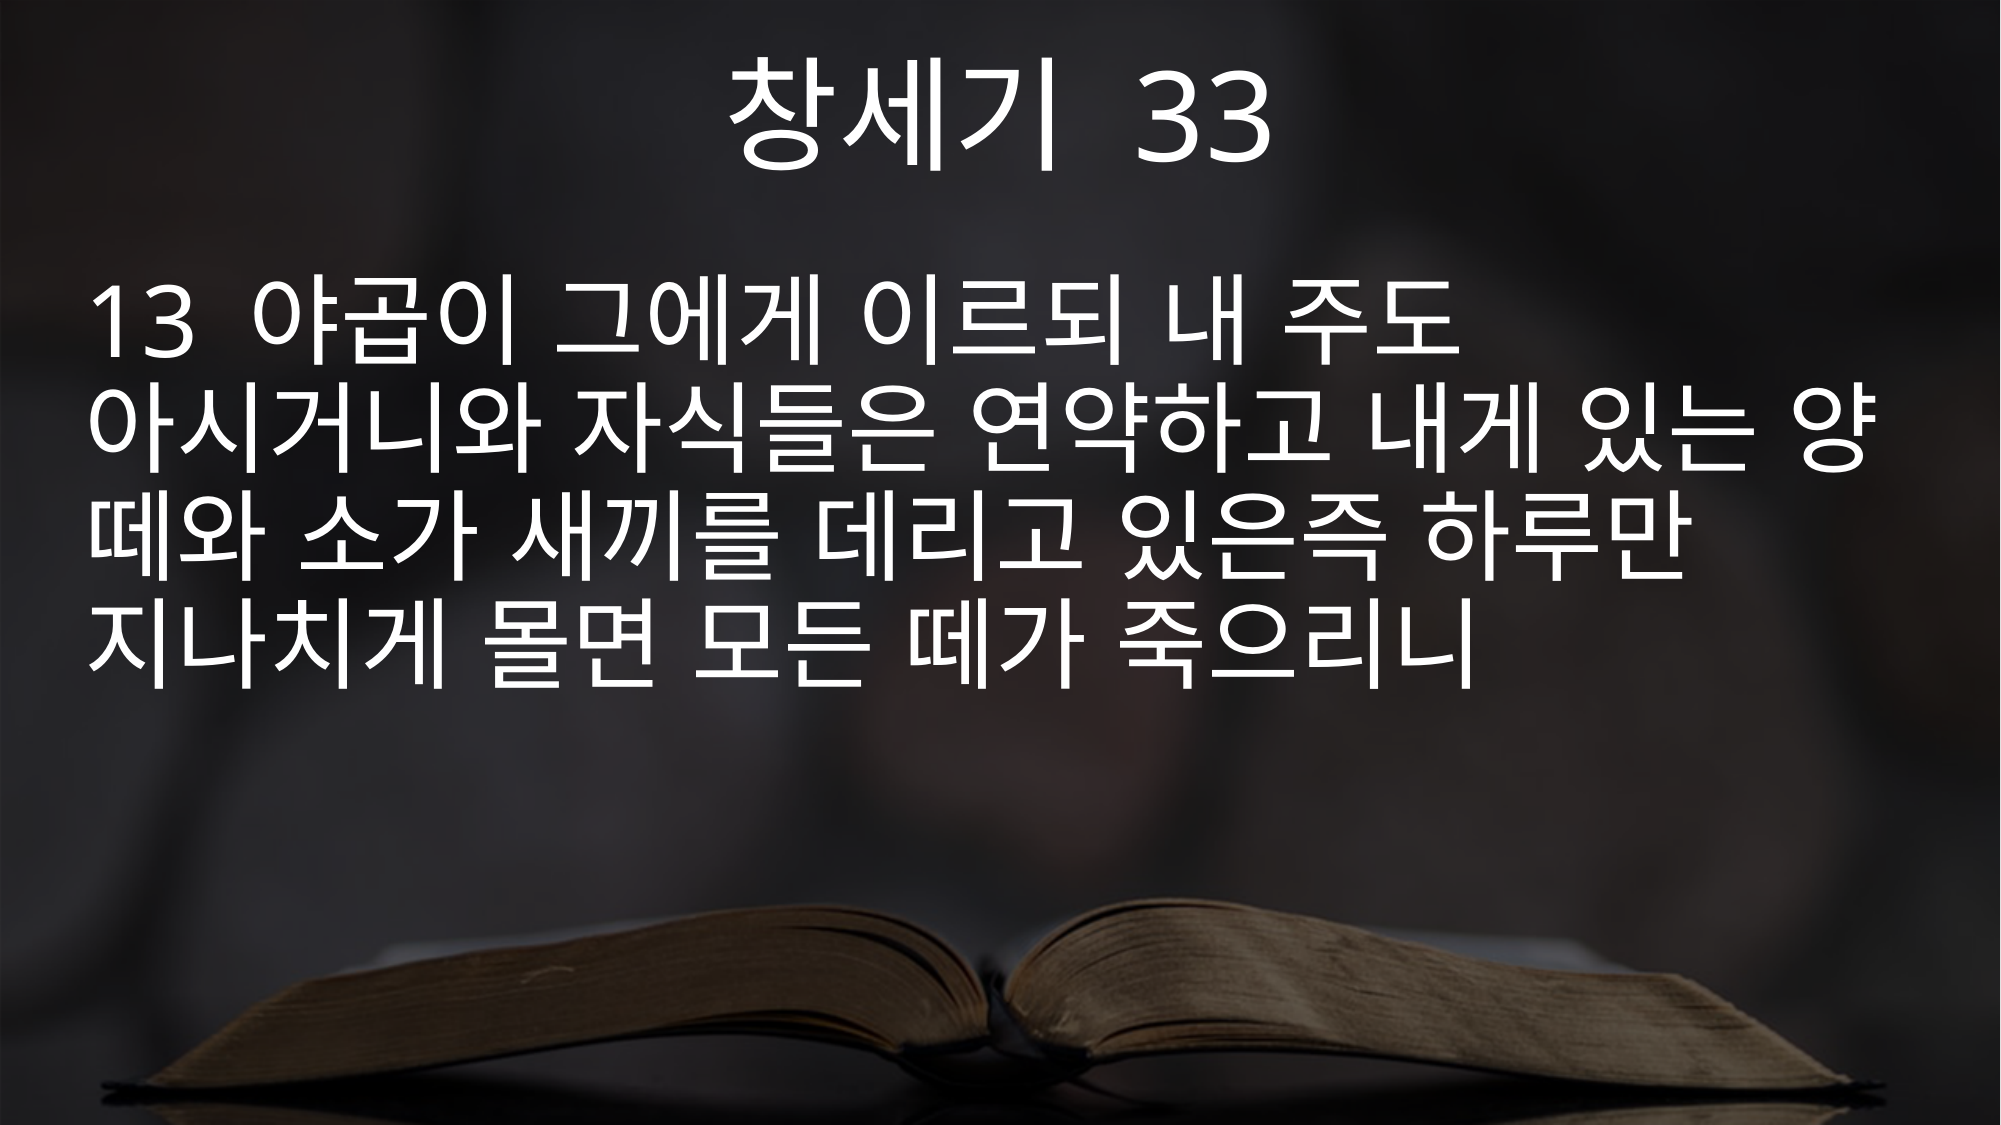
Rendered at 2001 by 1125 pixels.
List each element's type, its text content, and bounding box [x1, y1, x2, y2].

footer 창세기 33 [0, 32, 2000, 192]
list 13 야곱이 그에게 이르되 내 주도 아시거니와 자식들은 연약하고 내게 있는 양 떼와 소가 새끼를 데리고 있은즉 하루만 지나치게 몰면 모든 떼가 죽으리니 [69, 263, 1953, 423]
picture [0, 0, 2001, 1125]
